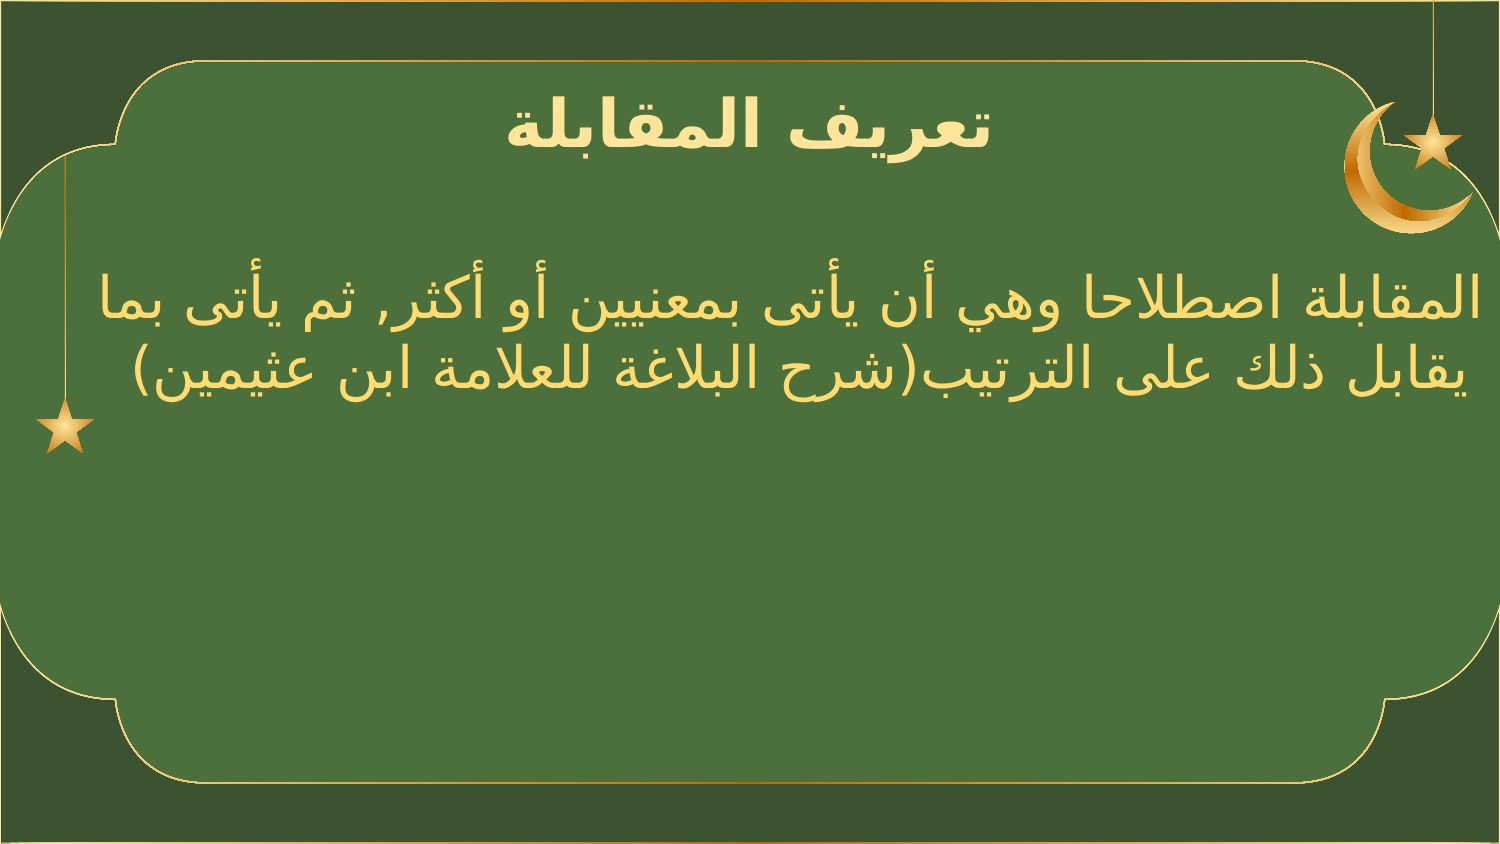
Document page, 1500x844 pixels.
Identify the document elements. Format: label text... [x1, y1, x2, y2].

title تعريف المقابلة [116, 70, 1383, 175]
text_box المقابلة اصطلاحا وهي أن يأتى بمعنيين أو أكثر, ثم يأتى بما يقابل ذلك على الترتيب(شرح البلاغة للعلامة ابن عثيمين) [0, 175, 1500, 774]
